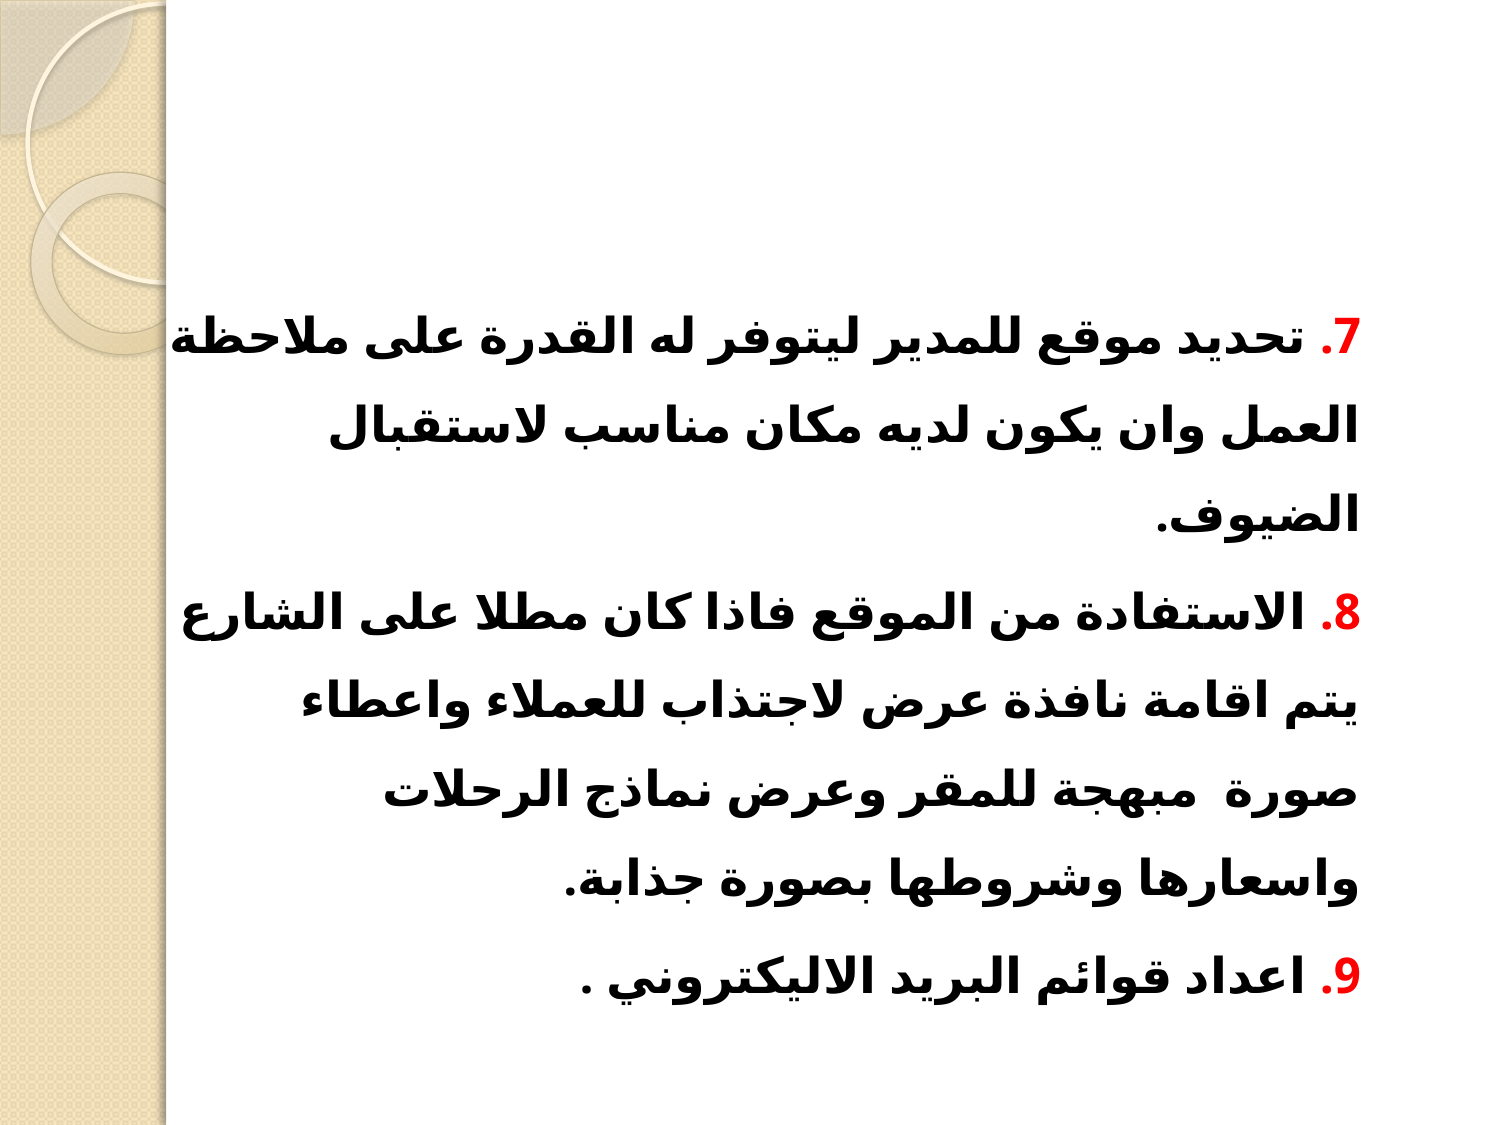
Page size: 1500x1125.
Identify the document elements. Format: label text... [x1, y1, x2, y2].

list 7. تحديد موقع للمدير ليتوفر له القدرة على ملاحظة العمل وان يكون لديه مكان مناسب لاستقبال الضيوف. 8. الاستفادة من الموقع فاذا كان مطلا على الشارع يتم اقامة نافذة عرض لاجتذاب للعملاء واعطاء صورة مبهجة للمقر وعرض نماذج الرحلات واسعارها وشروطها بصورة جذابة. 9. اعداد قوائم البريد الاليكتروني . [147, 267, 1376, 1012]
